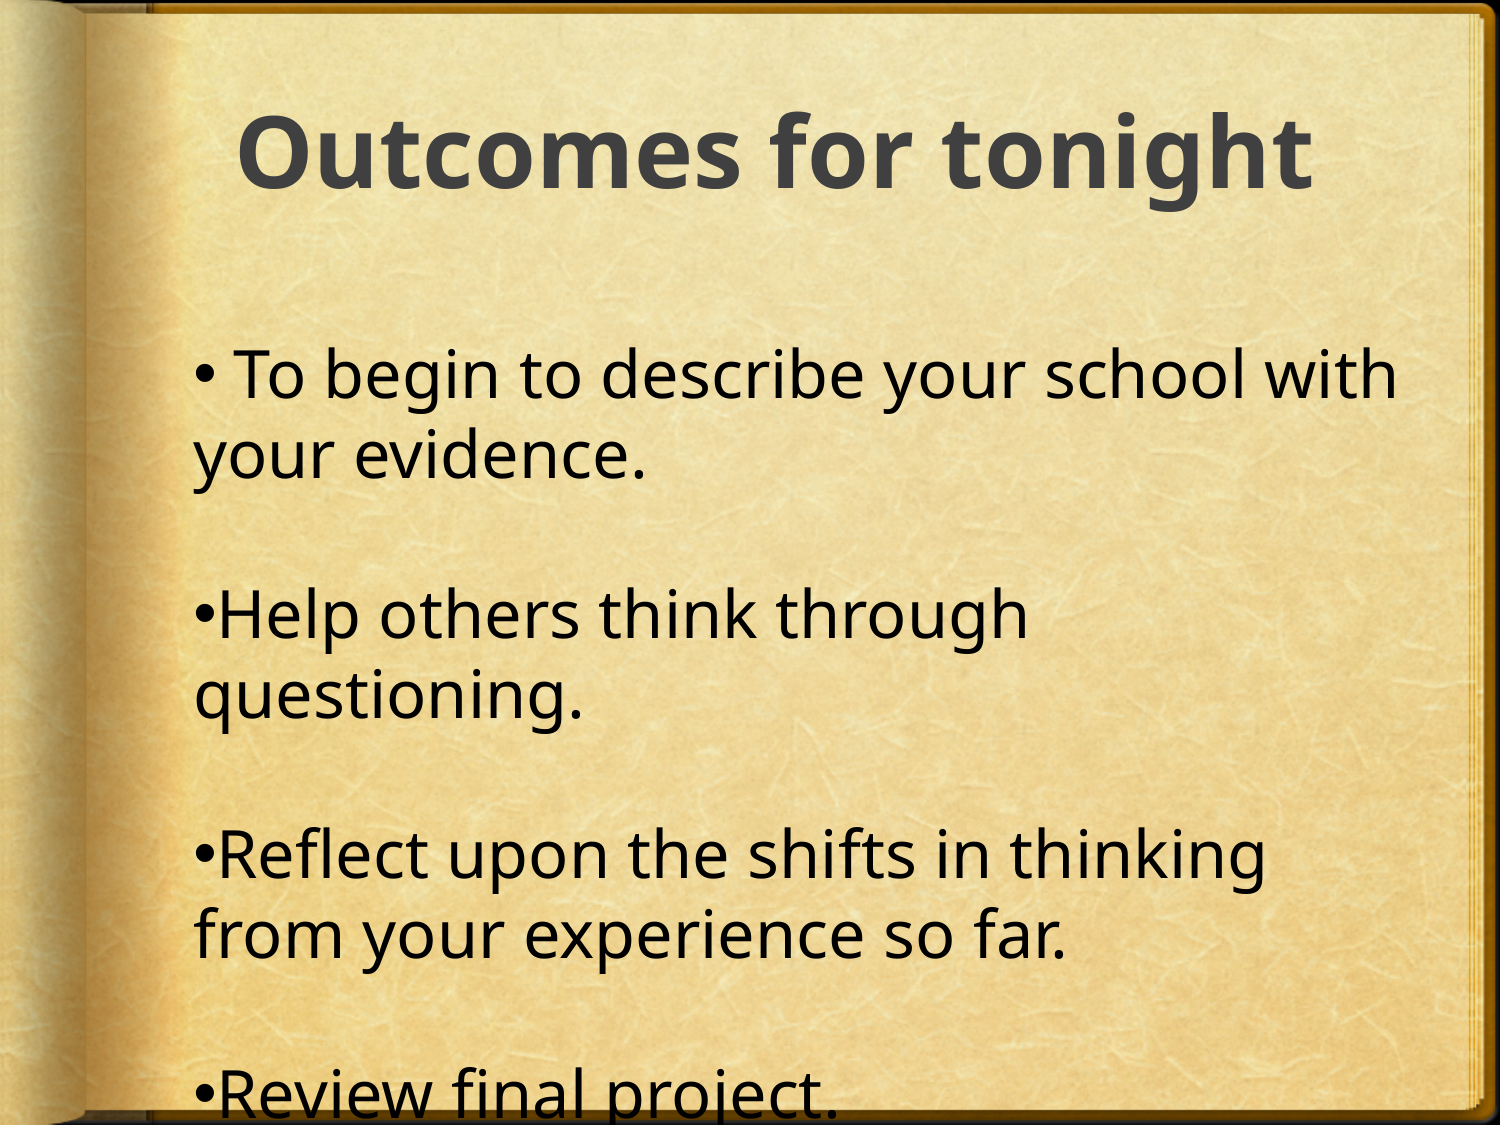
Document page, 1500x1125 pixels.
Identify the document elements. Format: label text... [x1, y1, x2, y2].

text_box To begin to describe your school with your evidence. Help others think through questioning. Reflect upon the shifts in thinking from your experience so far. Review final project. [178, 324, 1442, 1125]
picture [0, 0, 1500, 1125]
title Outcomes for tonight [178, 45, 1372, 265]
